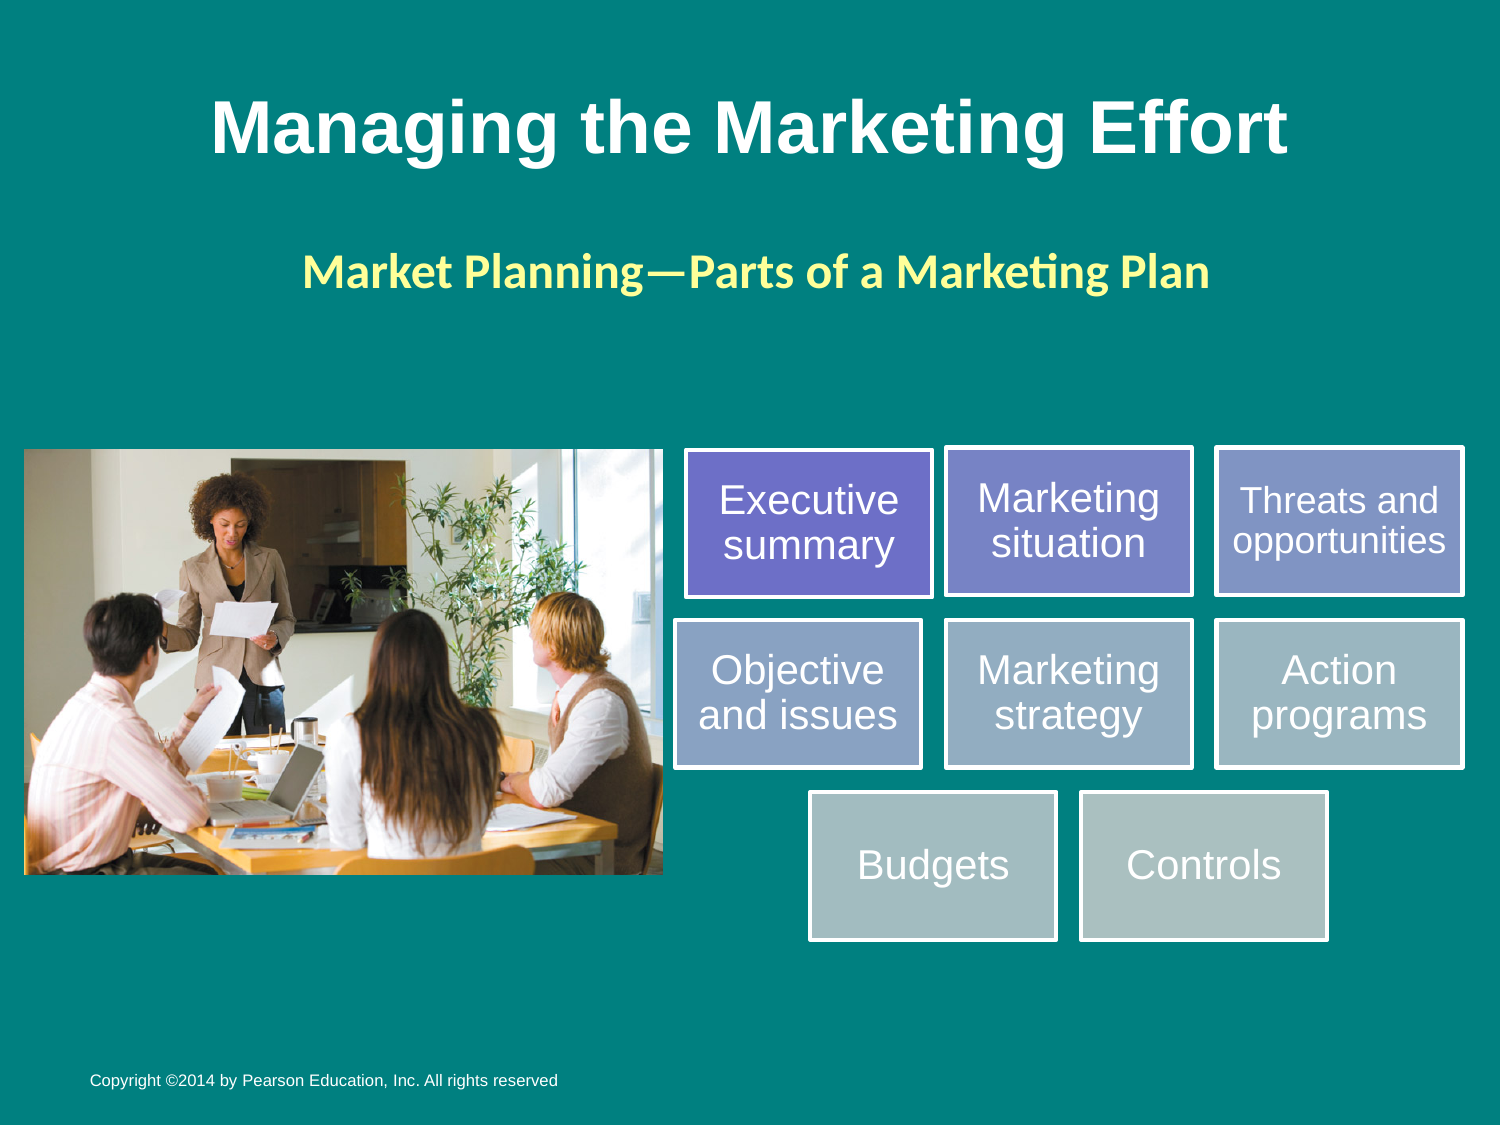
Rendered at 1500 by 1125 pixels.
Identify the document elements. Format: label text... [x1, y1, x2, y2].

text_box Copyright ©2014 by Pearson Education, Inc. All rights reserved [74, 1062, 825, 1098]
title Managing the Marketing Effort [112, 37, 1388, 226]
list Market Planning—Parts of a Marketing Plan [49, 237, 1463, 301]
picture [24, 449, 663, 875]
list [674, 387, 1463, 1001]
